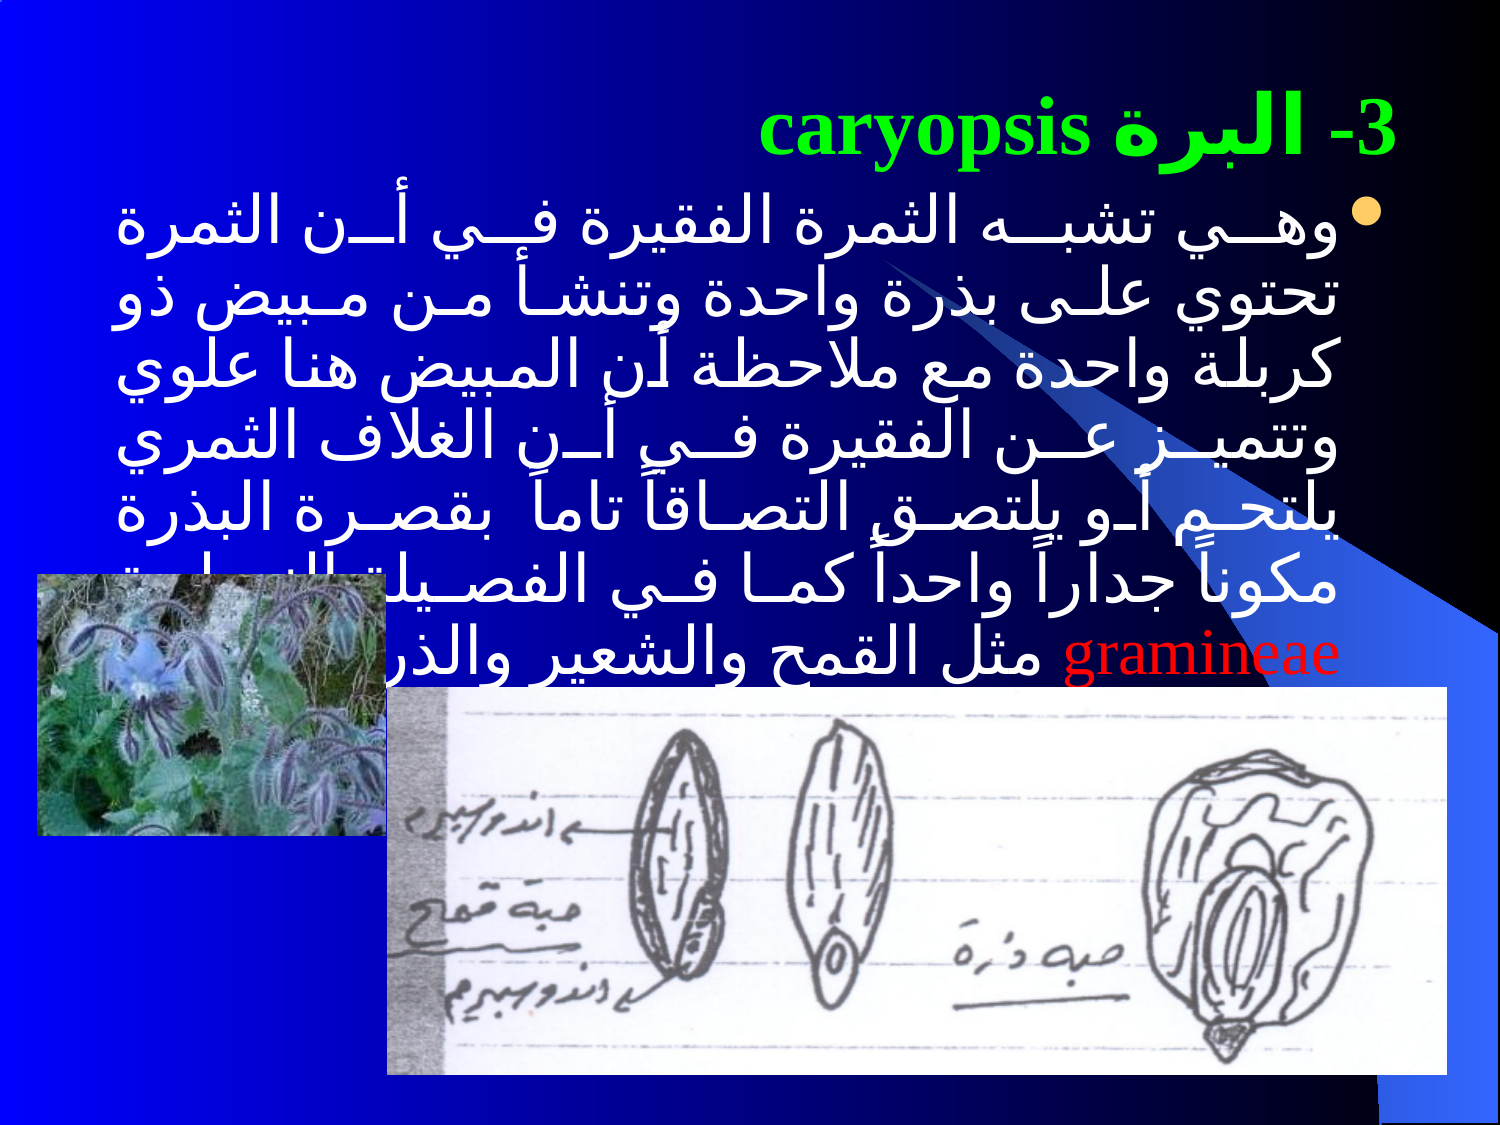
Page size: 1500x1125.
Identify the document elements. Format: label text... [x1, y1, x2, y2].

text_box 3- البرة caryopsis وهي تشبه الثمرة الفقيرة في أن الثمرة تحتوي على بذرة واحدة وتنشأ من مبيض ذو كربلة واحدة مع ملاحظة أن المبيض هنا علوي وتتميز عن الفقيرة في أن الغلاف الثمري يلتحم أو يلتصق التصاقاً تاماً بقصرة البذرة مكوناً جداراً واحداً كما في الفصيلة النجيلية gramineae مثل القمح والشعير والذرة. [99, 75, 1413, 650]
picture [37, 574, 1448, 1076]
